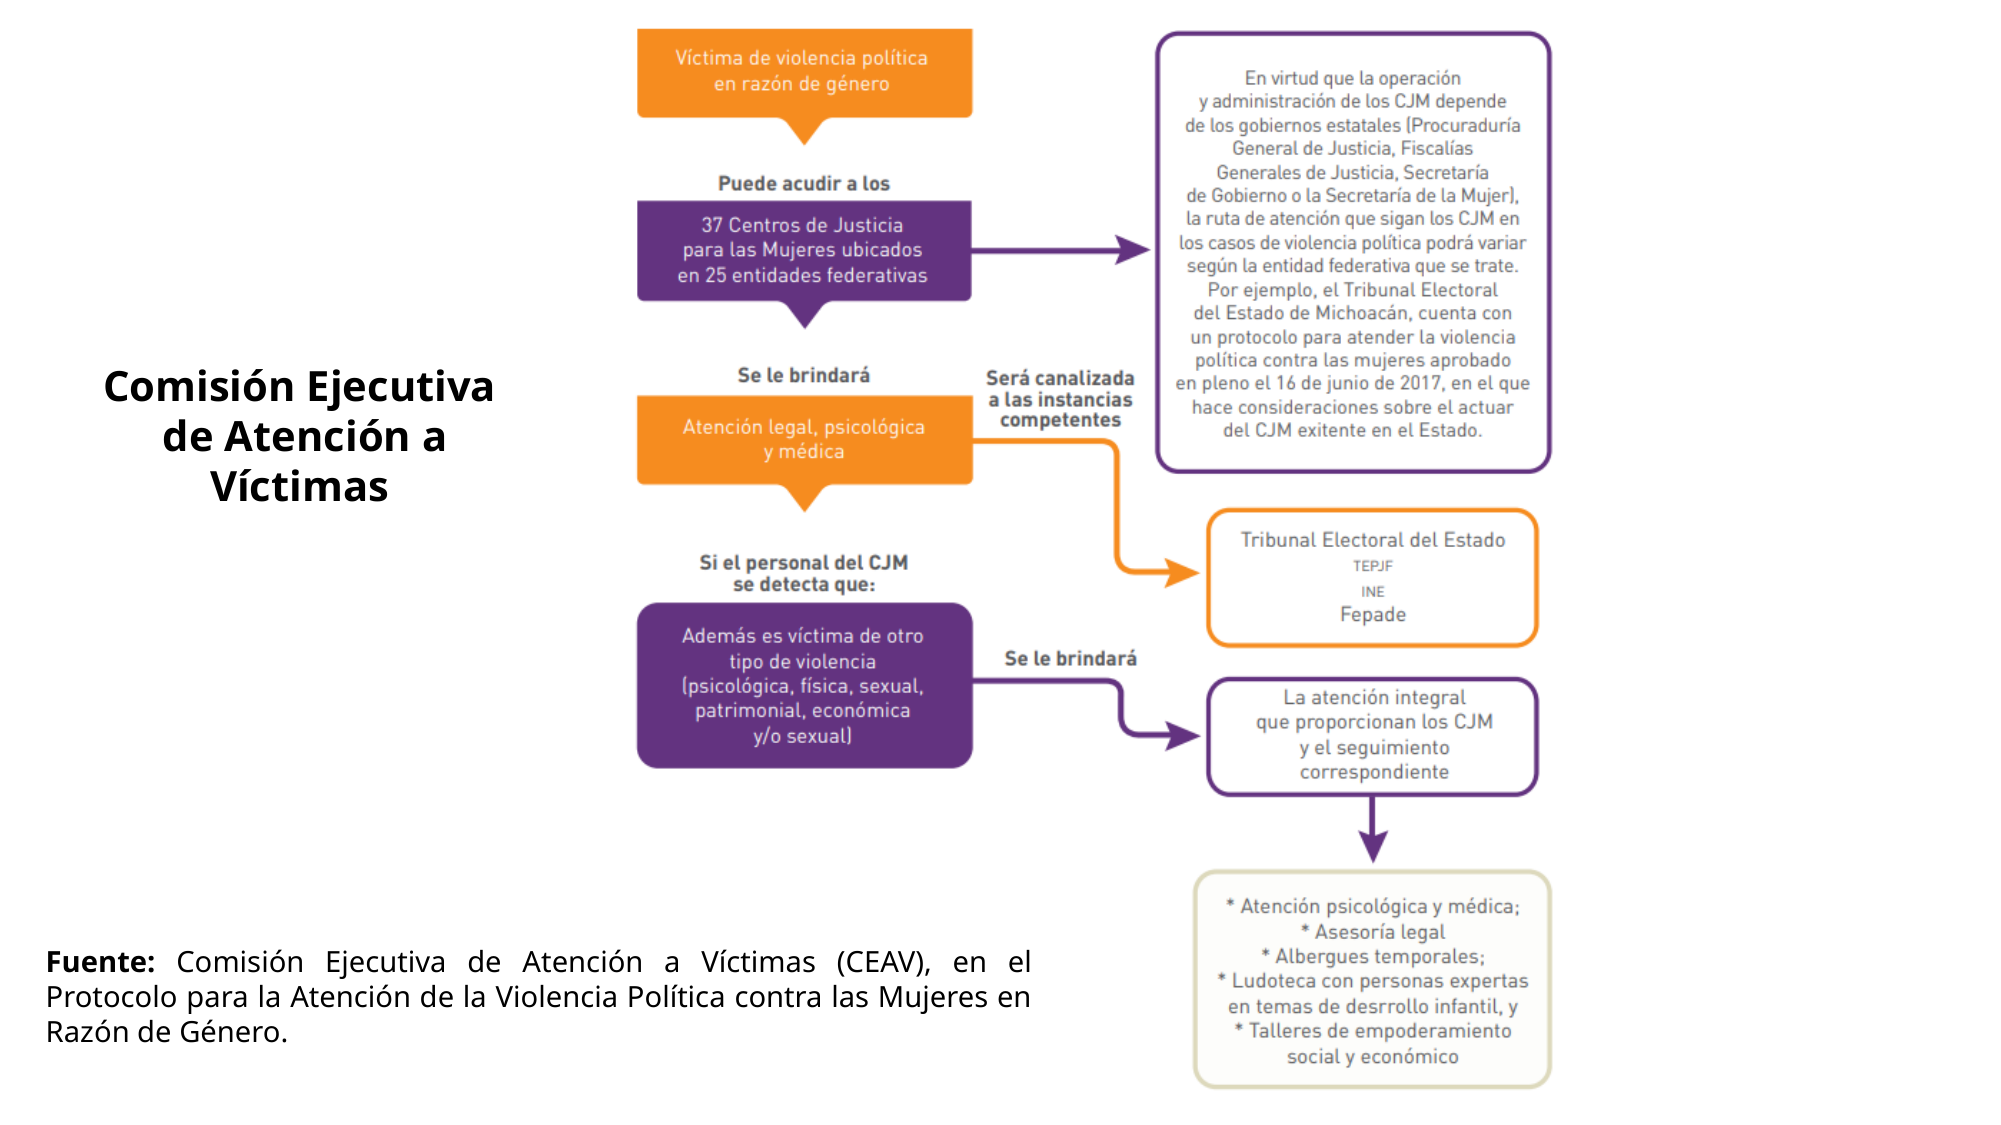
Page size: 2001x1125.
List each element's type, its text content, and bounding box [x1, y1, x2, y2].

text_box Fuente: Comisión Ejecutiva de Atención a Víctimas (CEAV), en el Protocolo para la Atención de la Violencia Política contra las Mujeres en Razón de Género. [30, 936, 586, 1056]
picture [586, 0, 1677, 1125]
text_box Comisión Ejecutiva de Atención a Víctimas [71, 352, 539, 517]
